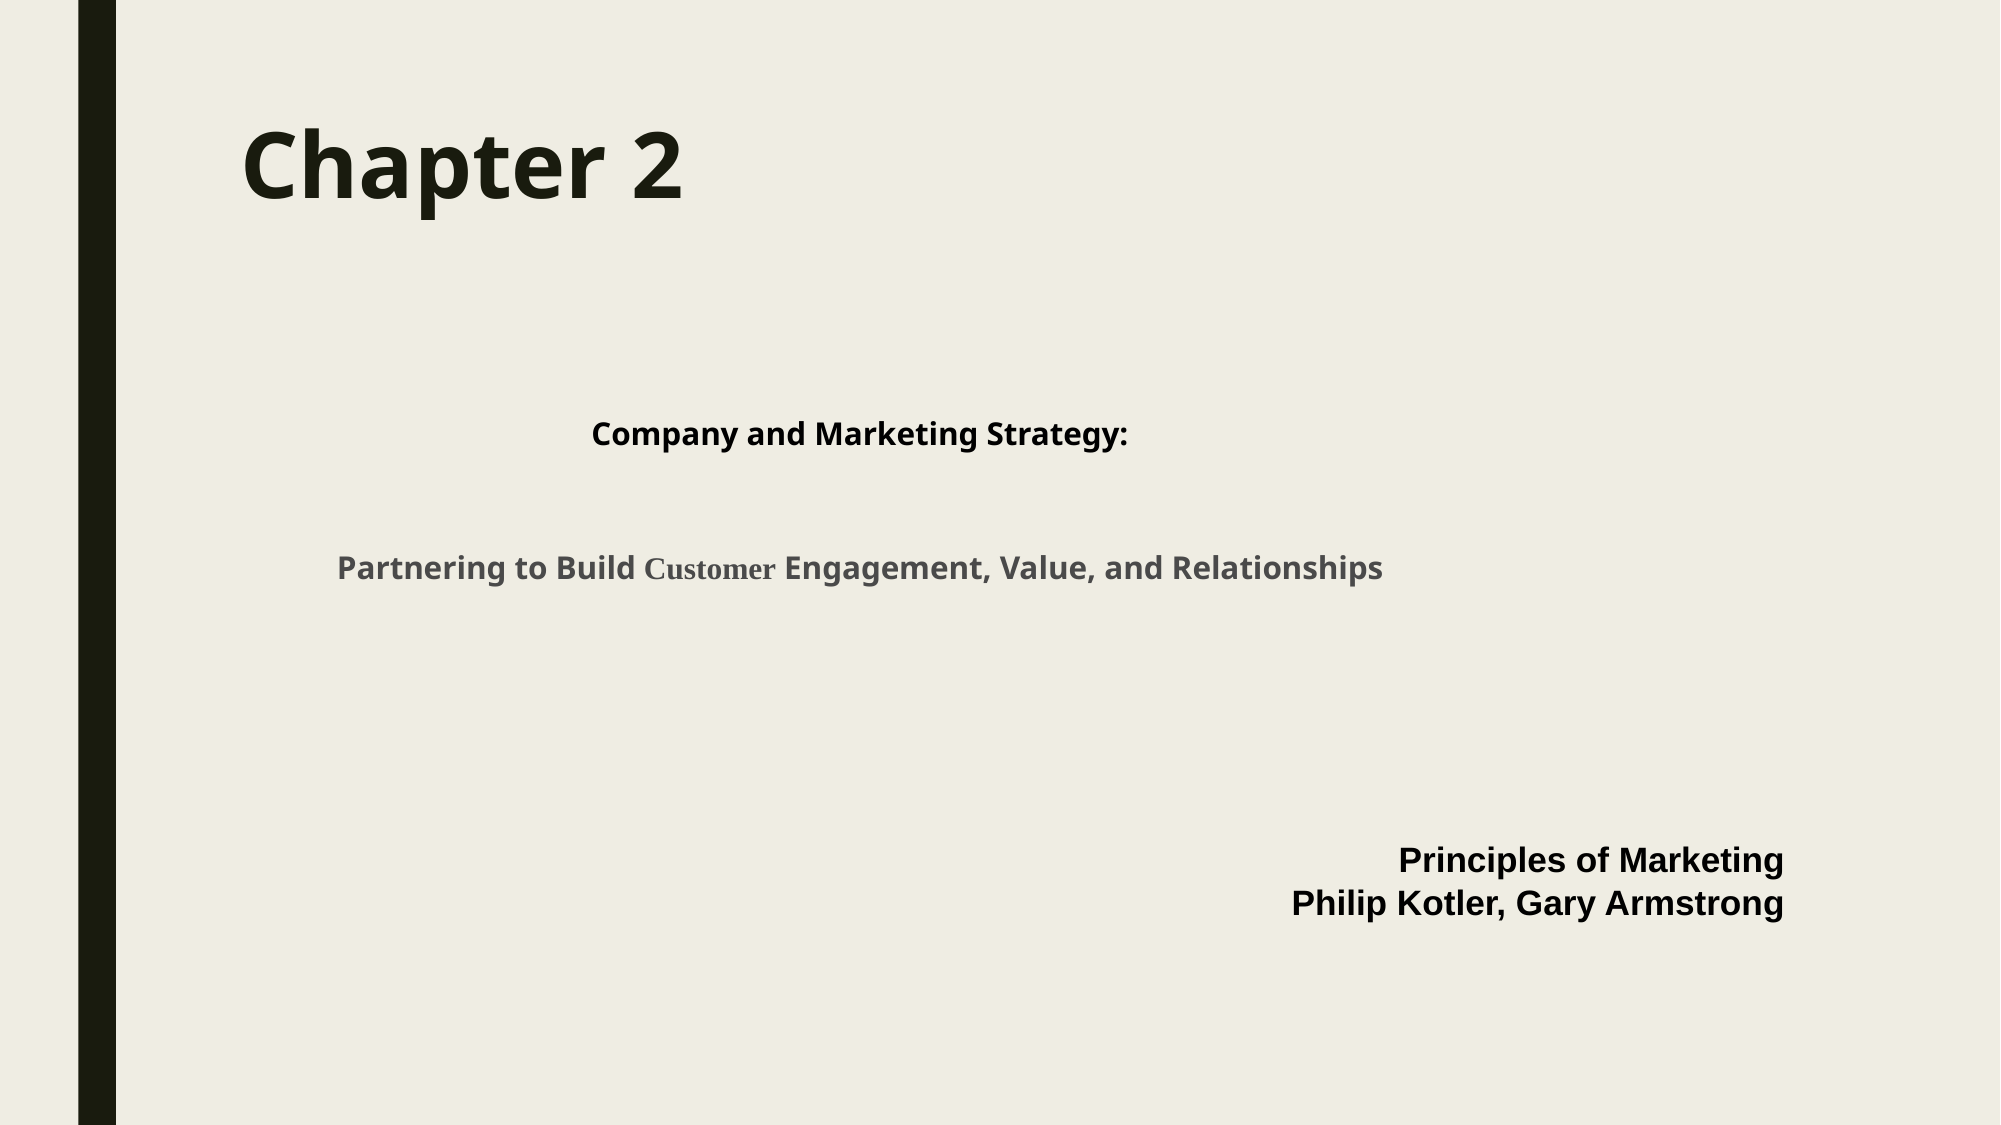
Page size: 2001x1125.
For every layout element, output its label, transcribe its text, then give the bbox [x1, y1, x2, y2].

title Chapter 2 [225, 112, 1800, 357]
text_box Principles of Marketing Philip Kotler, Gary Armstrong [1087, 830, 1800, 930]
text_box Company and Marketing Strategy: Partnering to Build Customer Engagement, Value, and Relationships [225, 406, 1495, 700]
